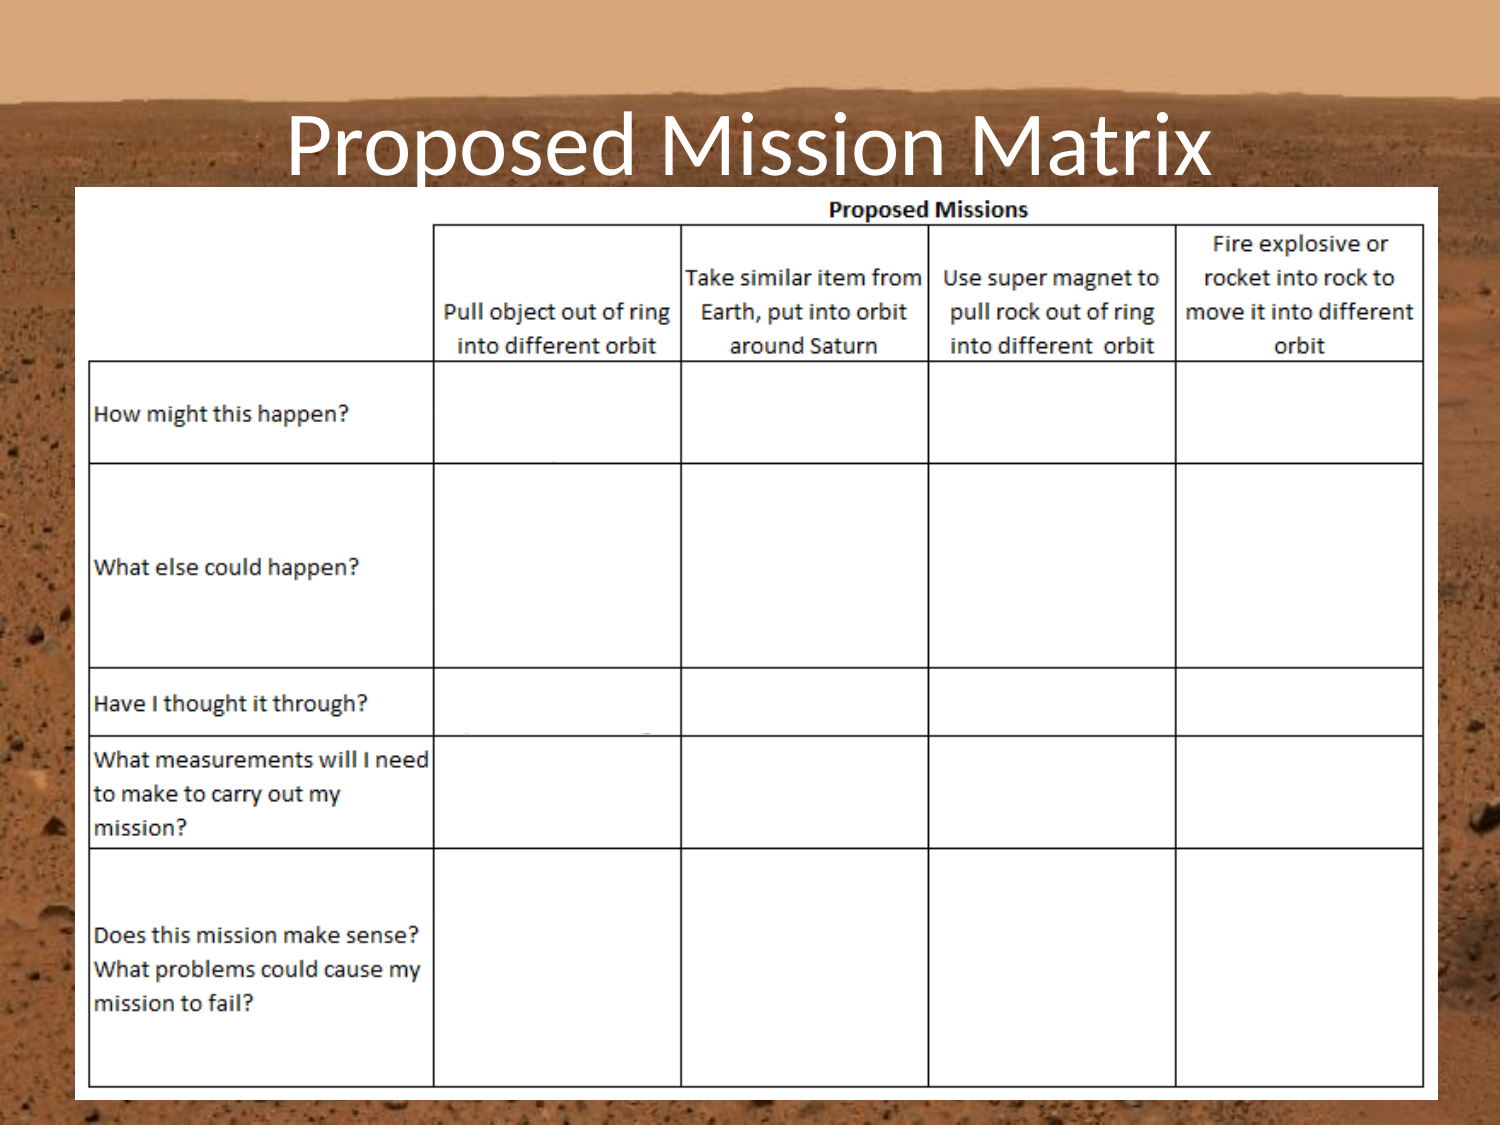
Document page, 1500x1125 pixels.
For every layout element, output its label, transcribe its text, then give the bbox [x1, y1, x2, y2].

title Proposed Mission Matrix [75, 45, 1425, 185]
picture [0, 0, 1500, 1125]
